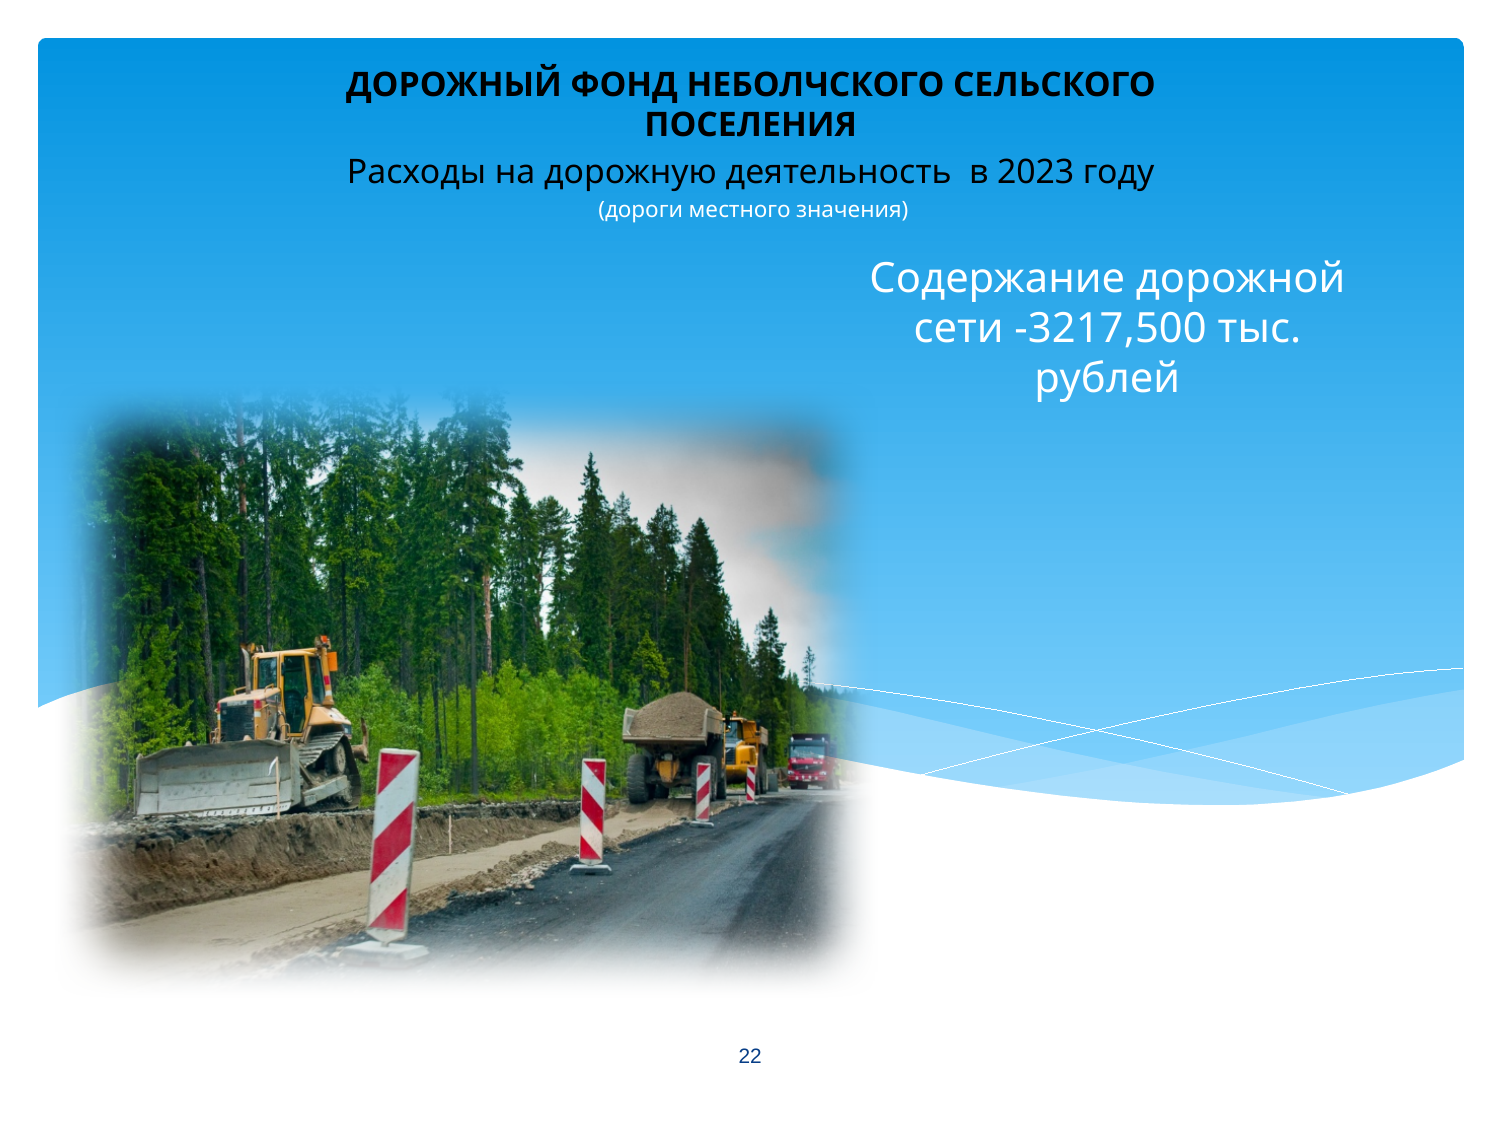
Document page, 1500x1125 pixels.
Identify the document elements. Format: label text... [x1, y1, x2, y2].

list ДОРОЖНЫЙ ФОНД НЕБОЛЧСКОГО СЕЛЬСКОГО ПОСЕЛЕНИЯ Расходы на дорожную деятельность в 2023 году (дороги местного значения) [224, 54, 1278, 262]
title Содержание дорожной сети -3217,500 тыс. рублей [826, 243, 1389, 976]
table_cell 03 [43, 408, 47, 444]
slide_number 22 [654, 1025, 846, 1086]
picture [52, 379, 881, 1000]
